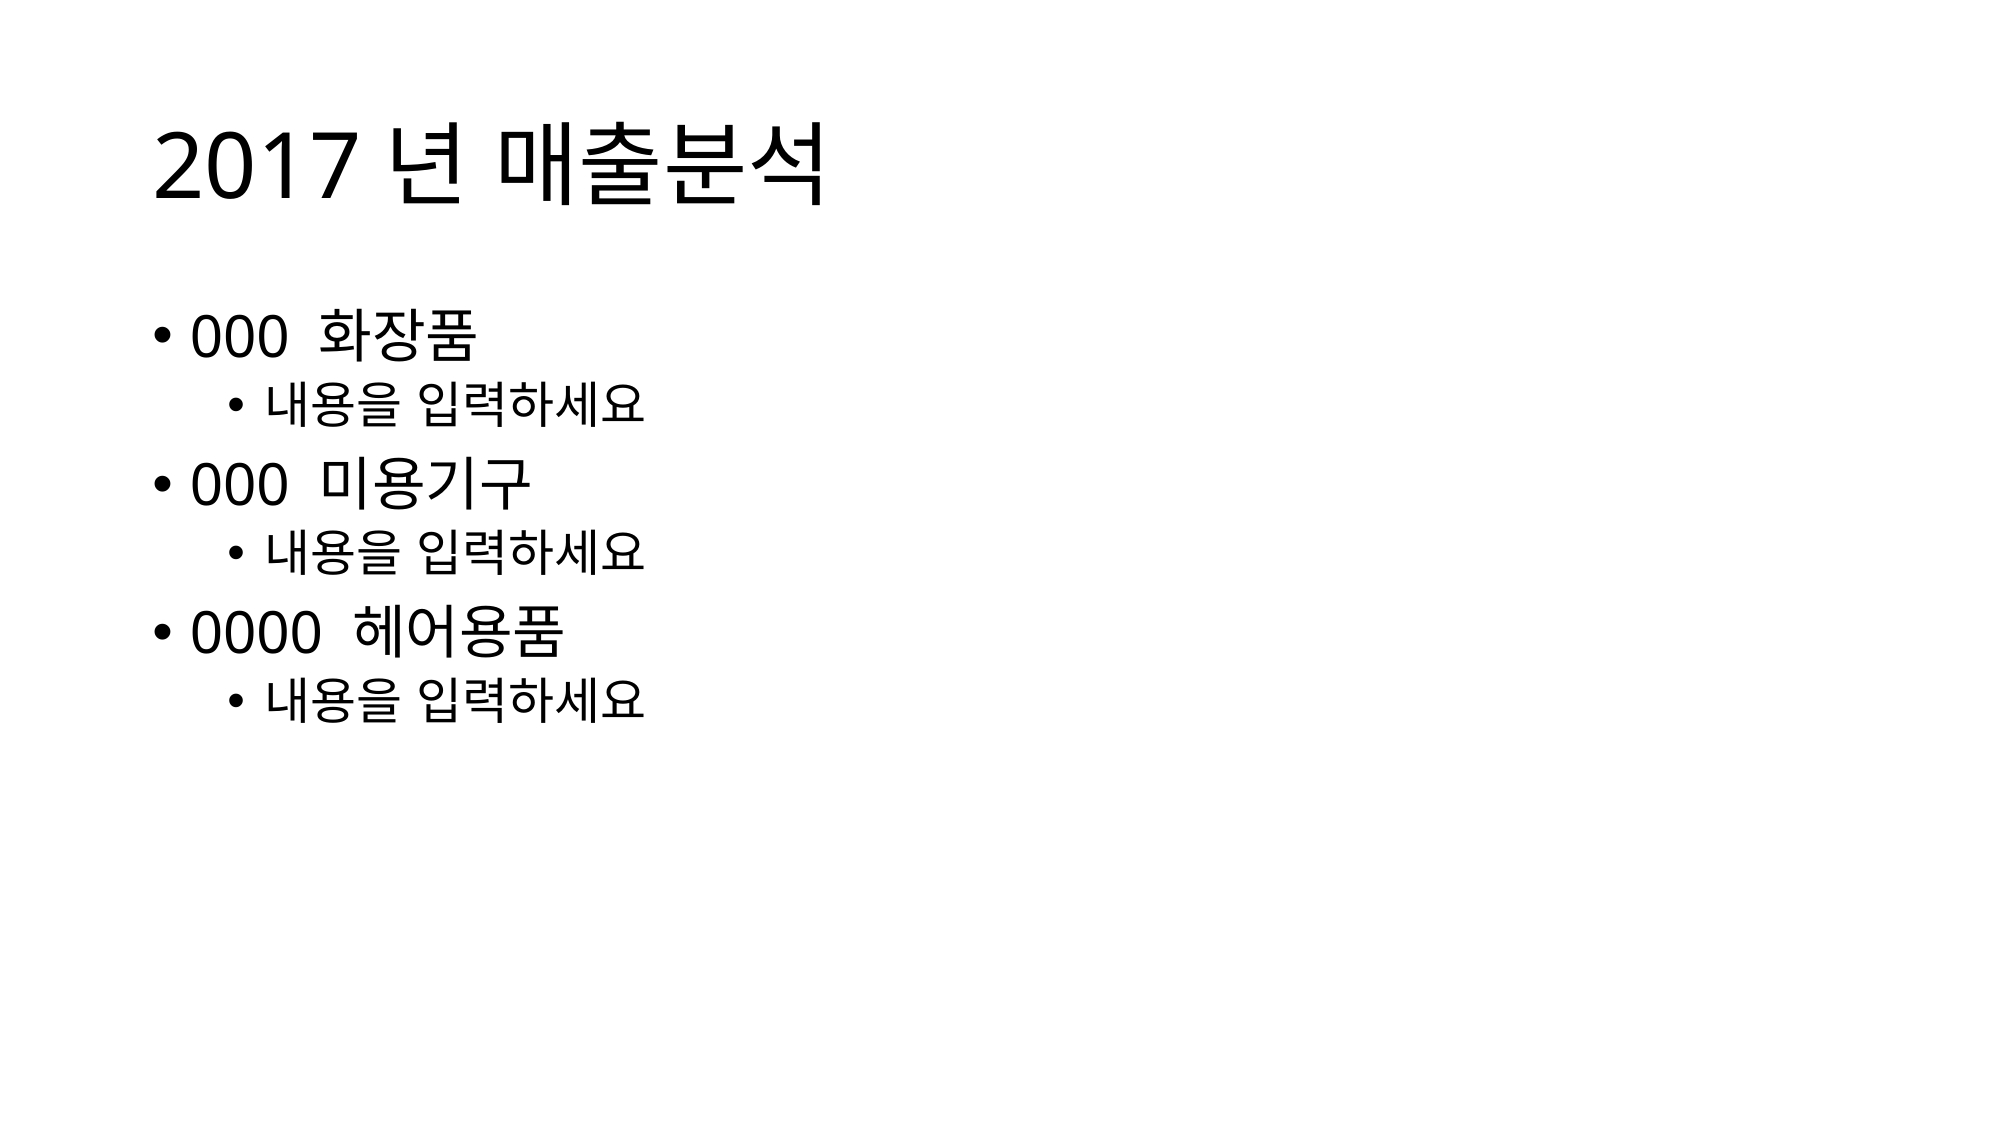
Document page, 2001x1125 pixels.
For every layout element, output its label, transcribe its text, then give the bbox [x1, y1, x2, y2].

list 000 화장품 내용을 입력하세요 000 미용기구 내용을 입력하세요 0000 헤어용품 내용을 입력하세요 [137, 299, 1863, 1014]
title 2017년 매출분석 [137, 59, 1863, 278]
